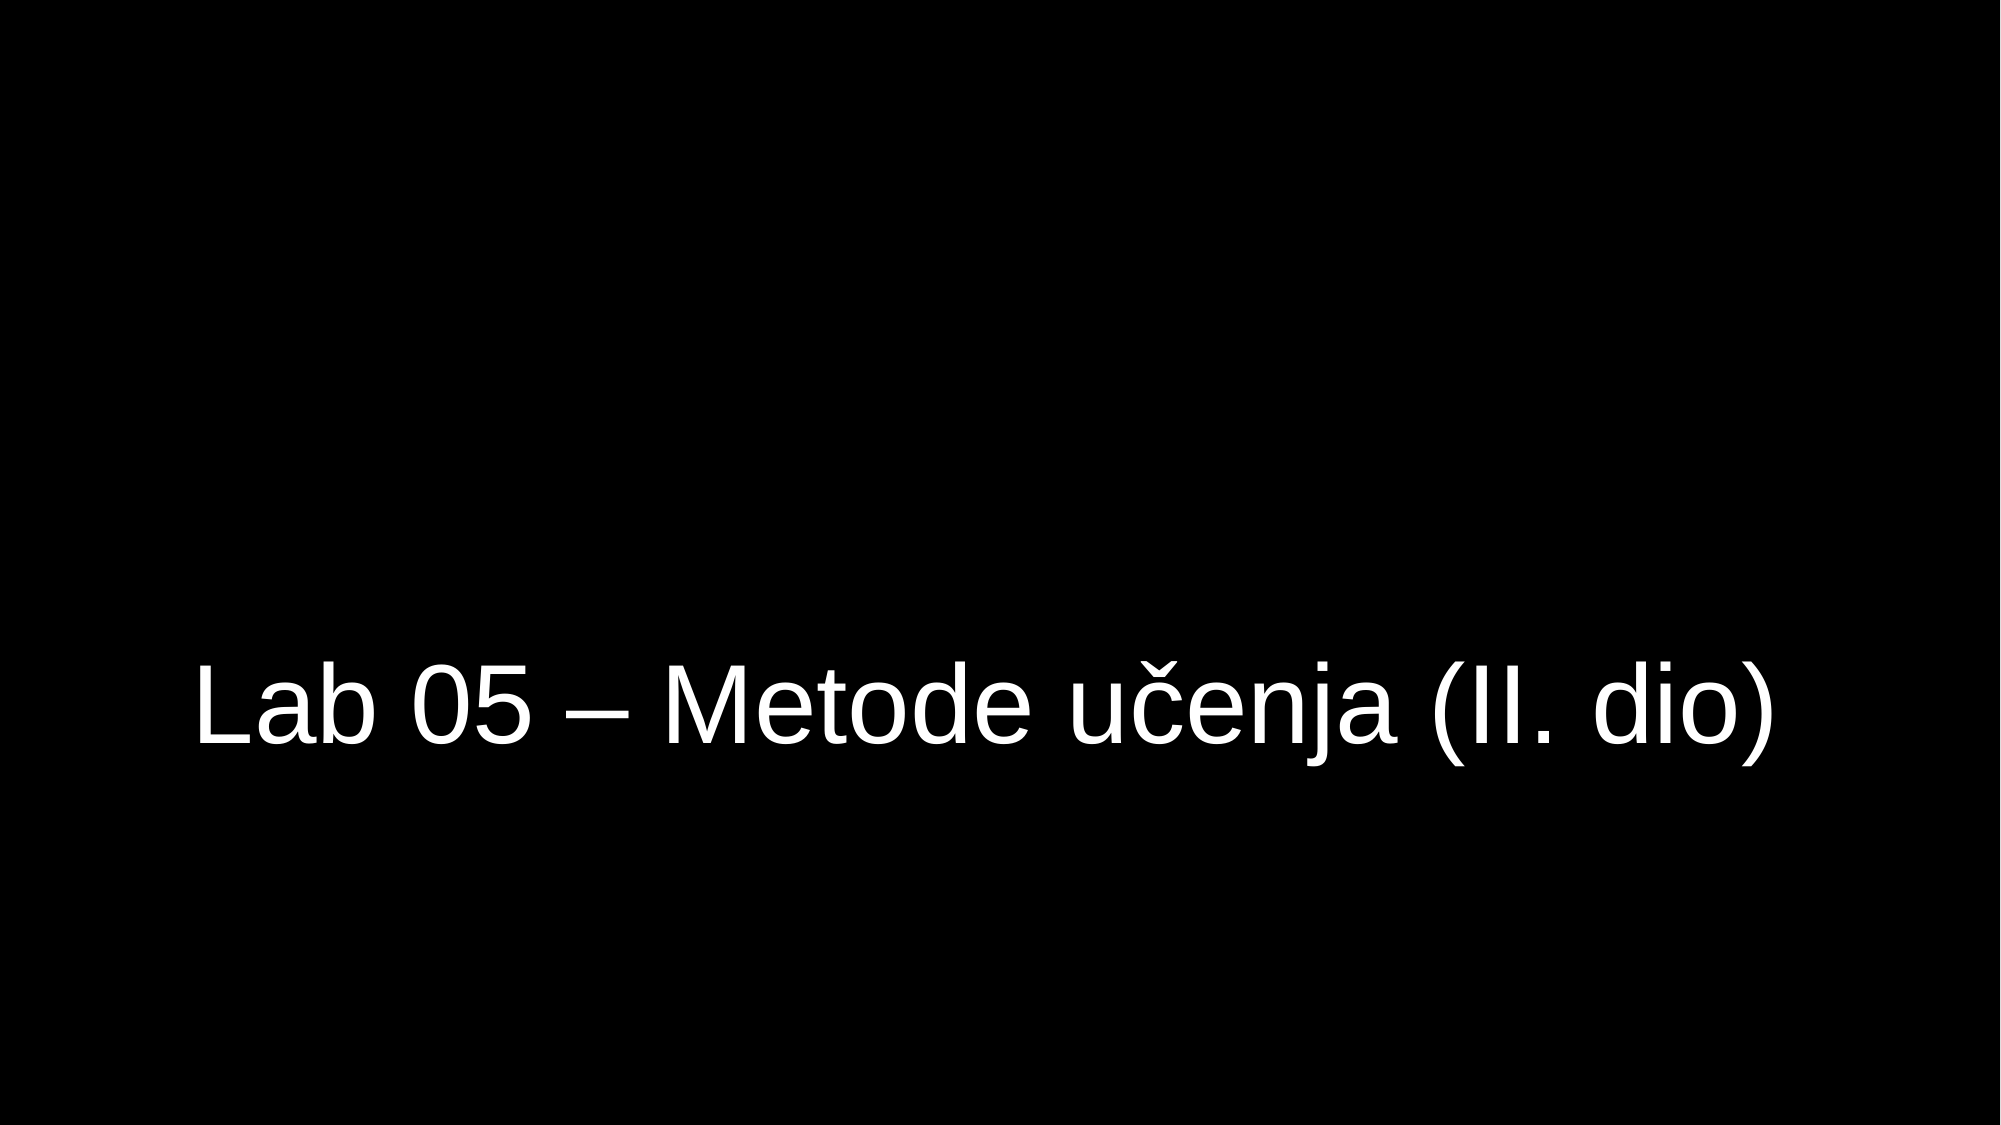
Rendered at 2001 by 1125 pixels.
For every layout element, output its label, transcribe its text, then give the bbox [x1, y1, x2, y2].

title Lab 05 – Metode učenja (II. dio) [176, 542, 1890, 873]
